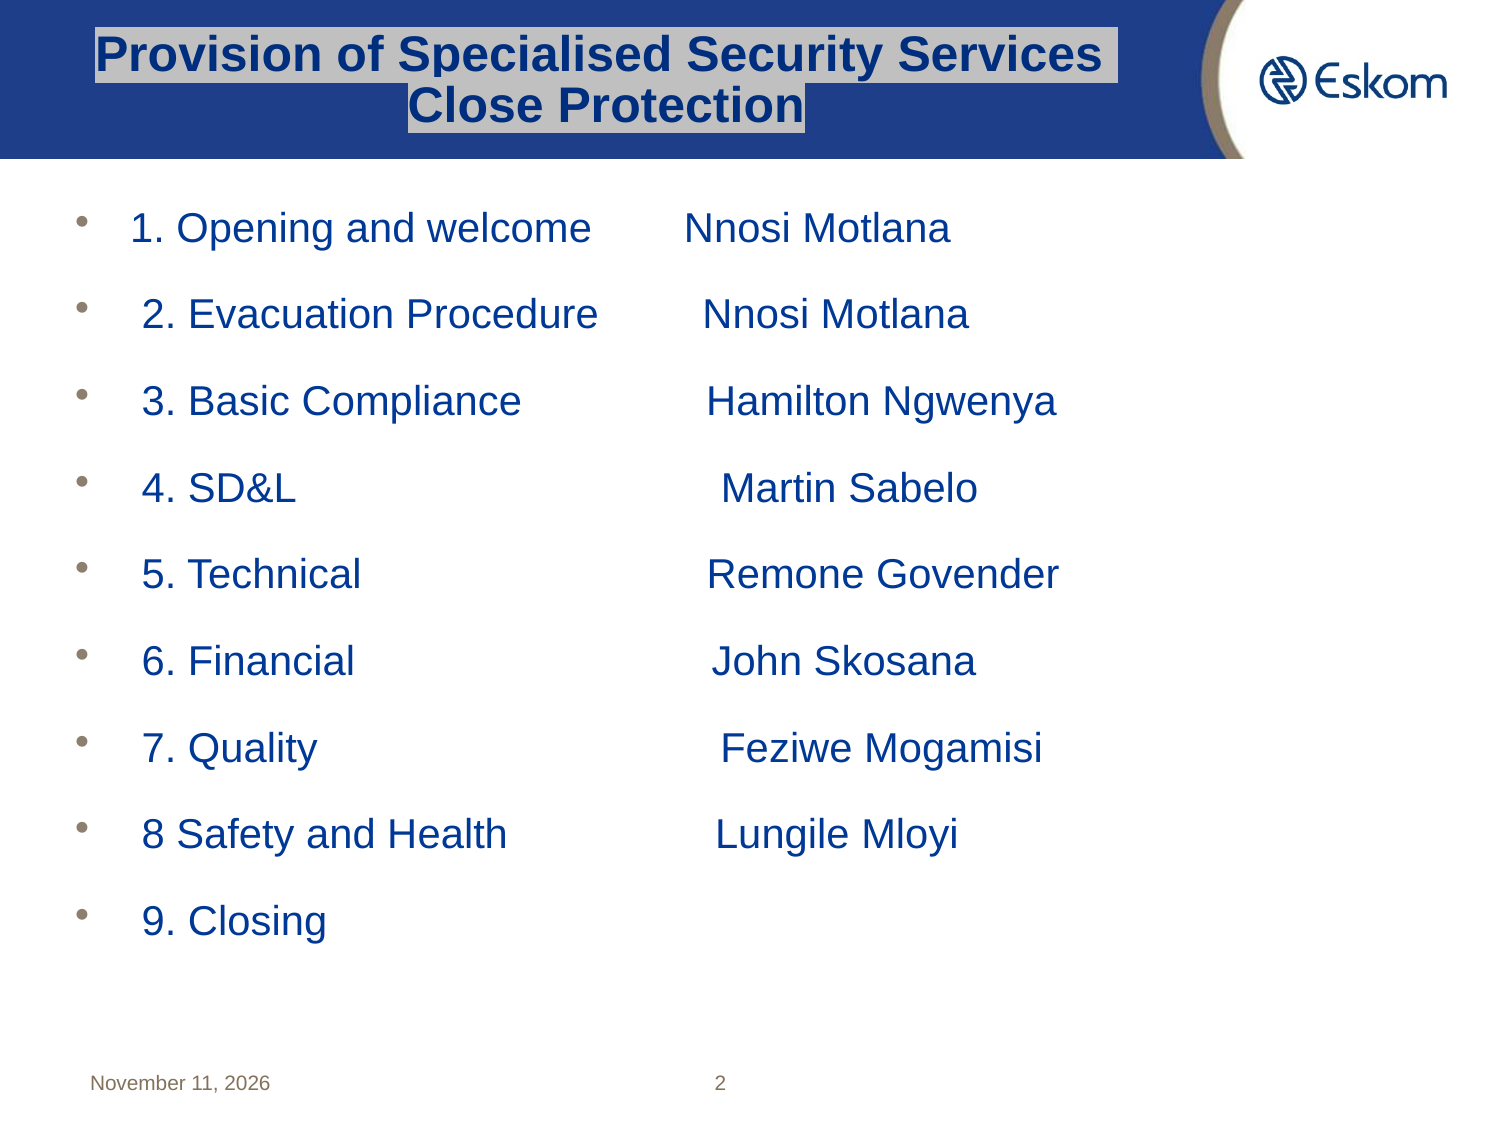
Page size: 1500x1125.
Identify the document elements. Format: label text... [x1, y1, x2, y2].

list 1. Opening and welcome Nnosi Motlana 2. Evacuation Procedure Nnosi Motlana 3. Basic Compliance Hamilton Ngwenya 4. SD&L Martin Sabelo 5. Technical Remone Govender 6. Financial John Skosana 7. Quality Feziwe Mogamisi 8 Safety and Health Lungile Mloyi 9. Closing [59, 198, 1435, 1103]
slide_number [75, 1058, 361, 1103]
picture [1257, 55, 1450, 105]
title Provision of Specialised Security Services Close Protection [71, 27, 1142, 137]
picture [0, 0, 1246, 159]
slide_number 2 [643, 1058, 798, 1103]
